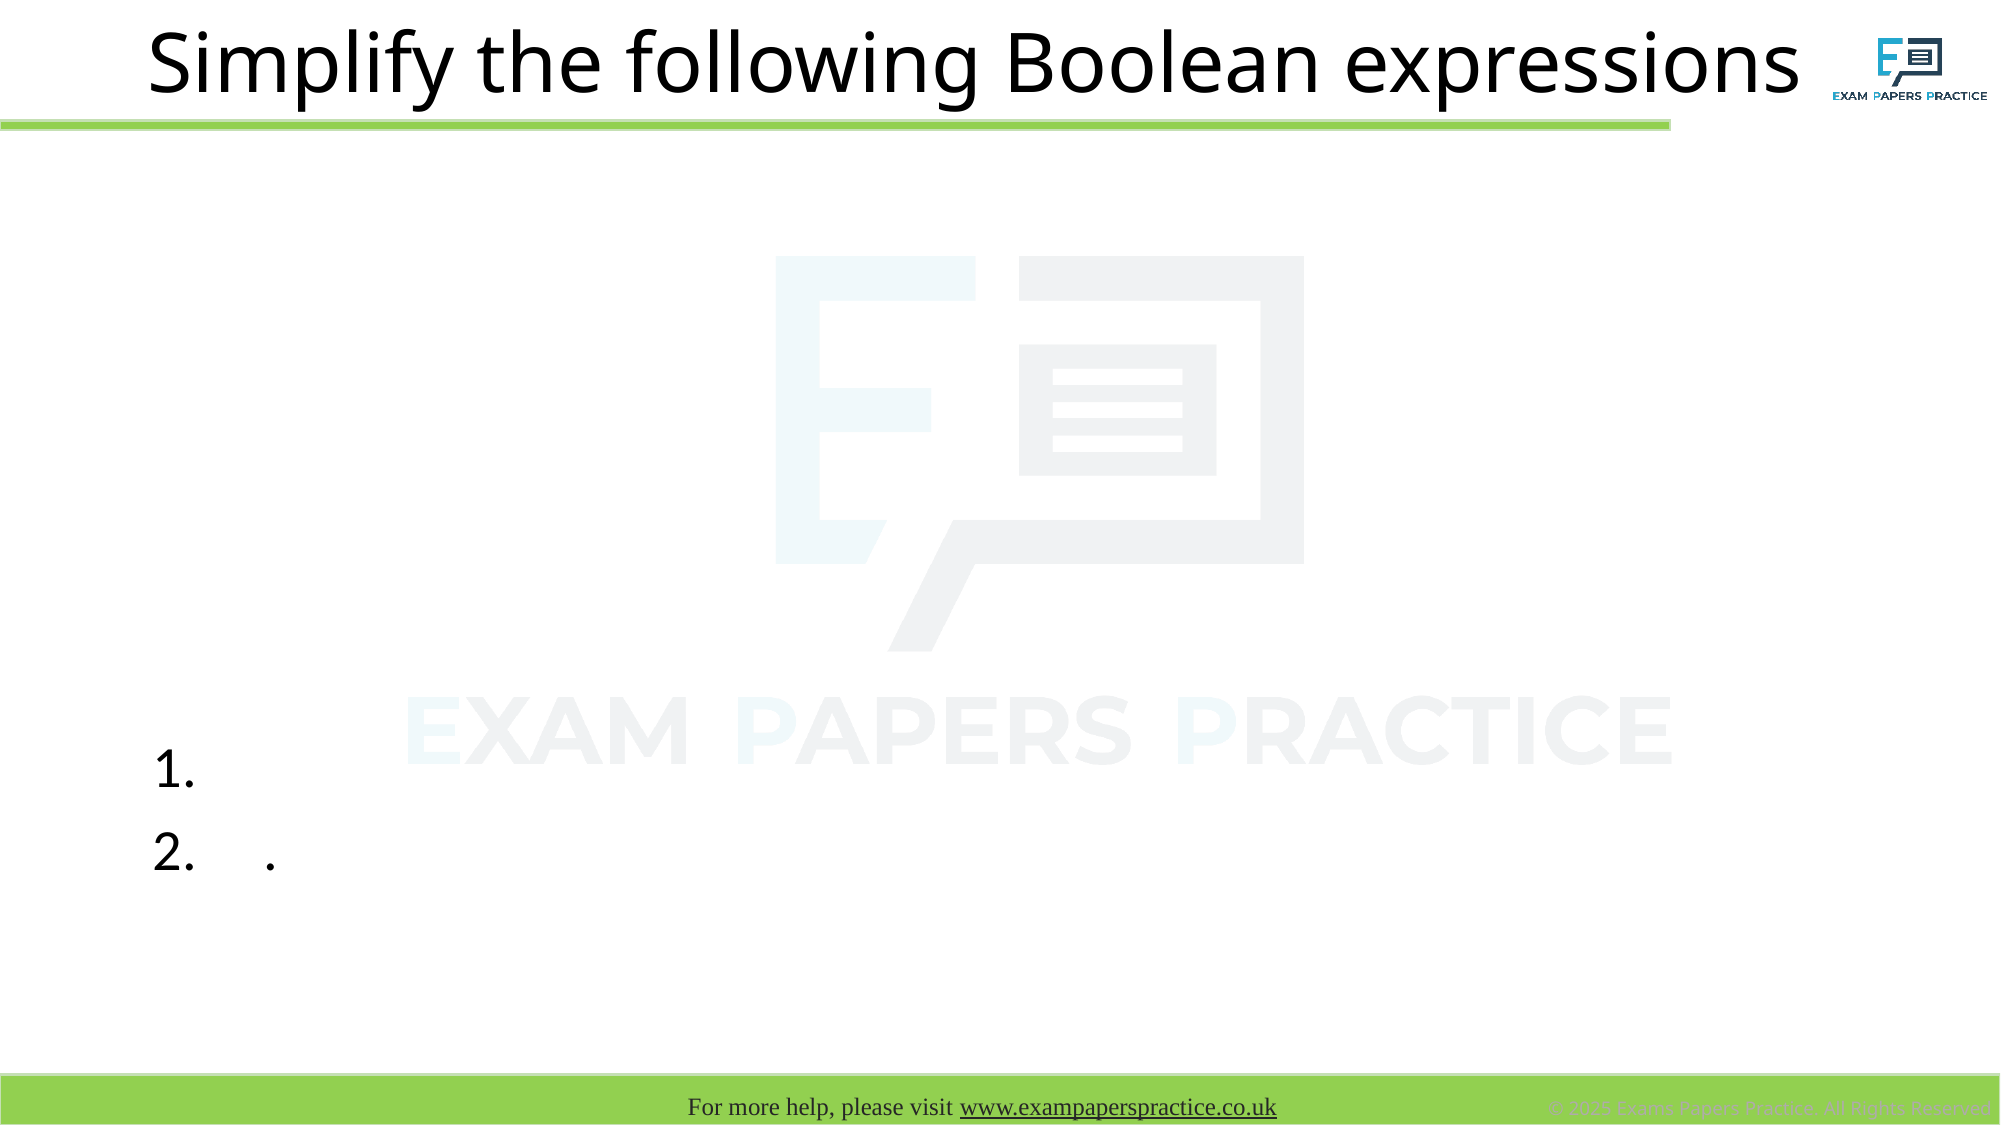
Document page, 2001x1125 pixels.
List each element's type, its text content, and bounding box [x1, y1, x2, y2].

title Simplify the following Boolean expressions [132, 11, 1858, 121]
